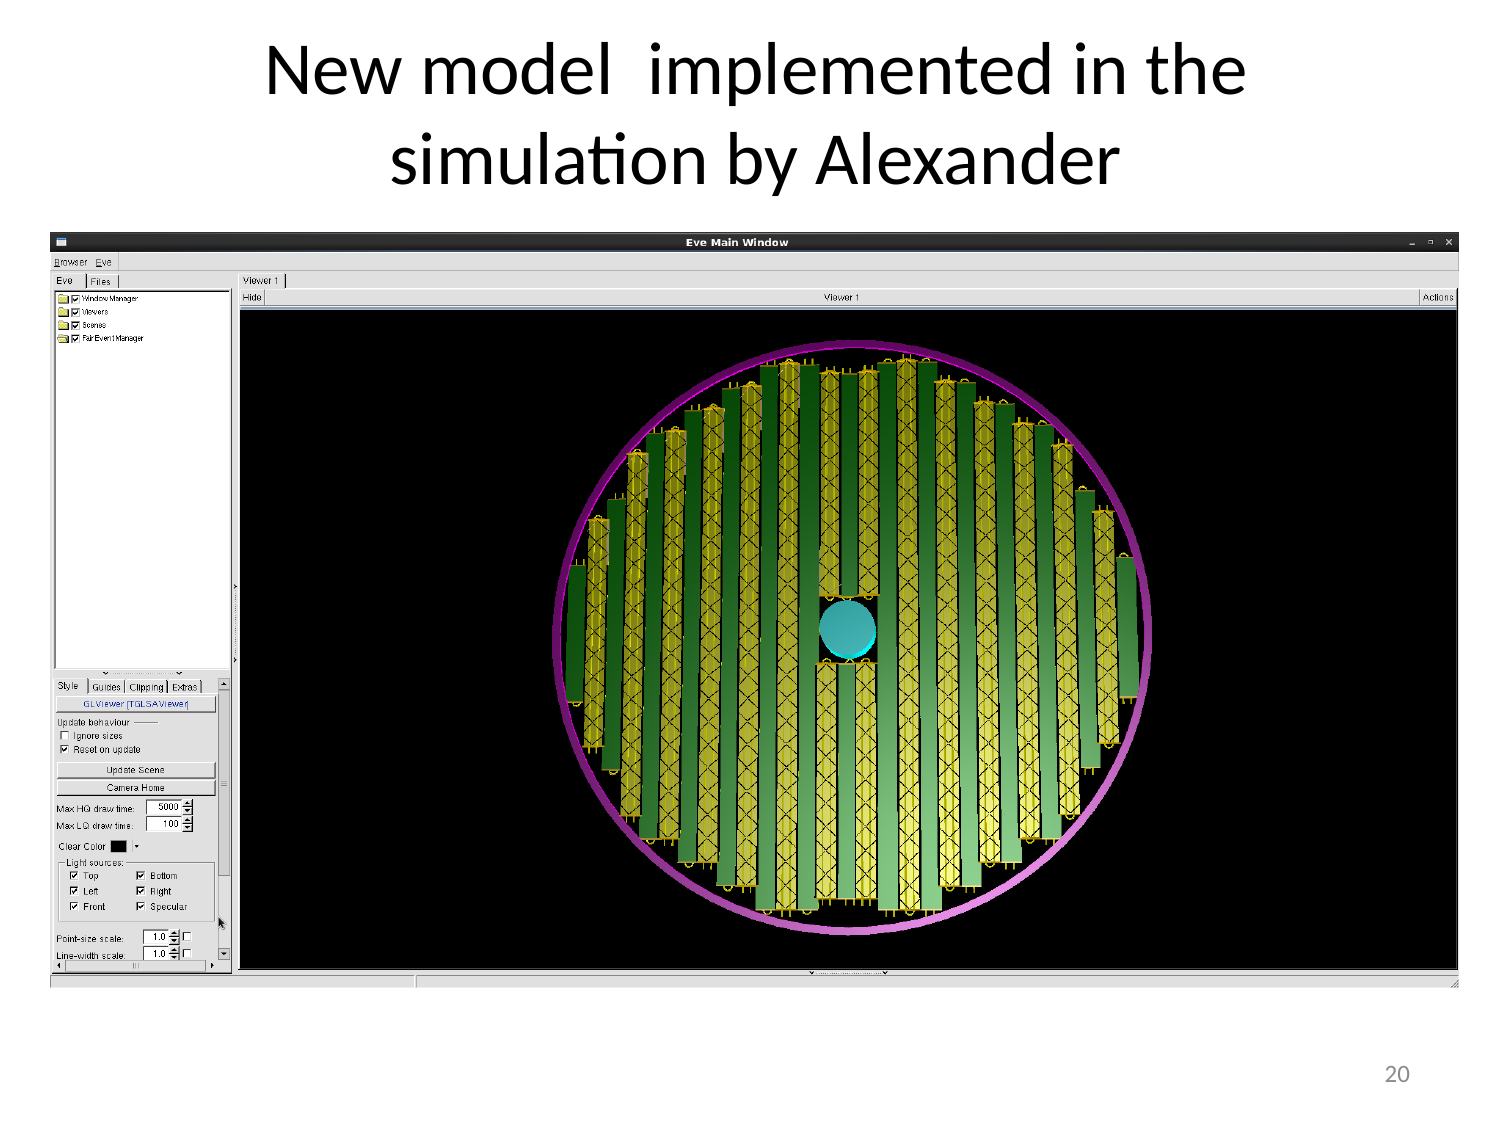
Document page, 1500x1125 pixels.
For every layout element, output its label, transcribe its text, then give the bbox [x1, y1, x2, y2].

slide_number 20 [1074, 1042, 1425, 1103]
text_box New model implemented in the simulation by Alexander [174, 12, 1338, 208]
picture [49, 231, 1459, 988]
